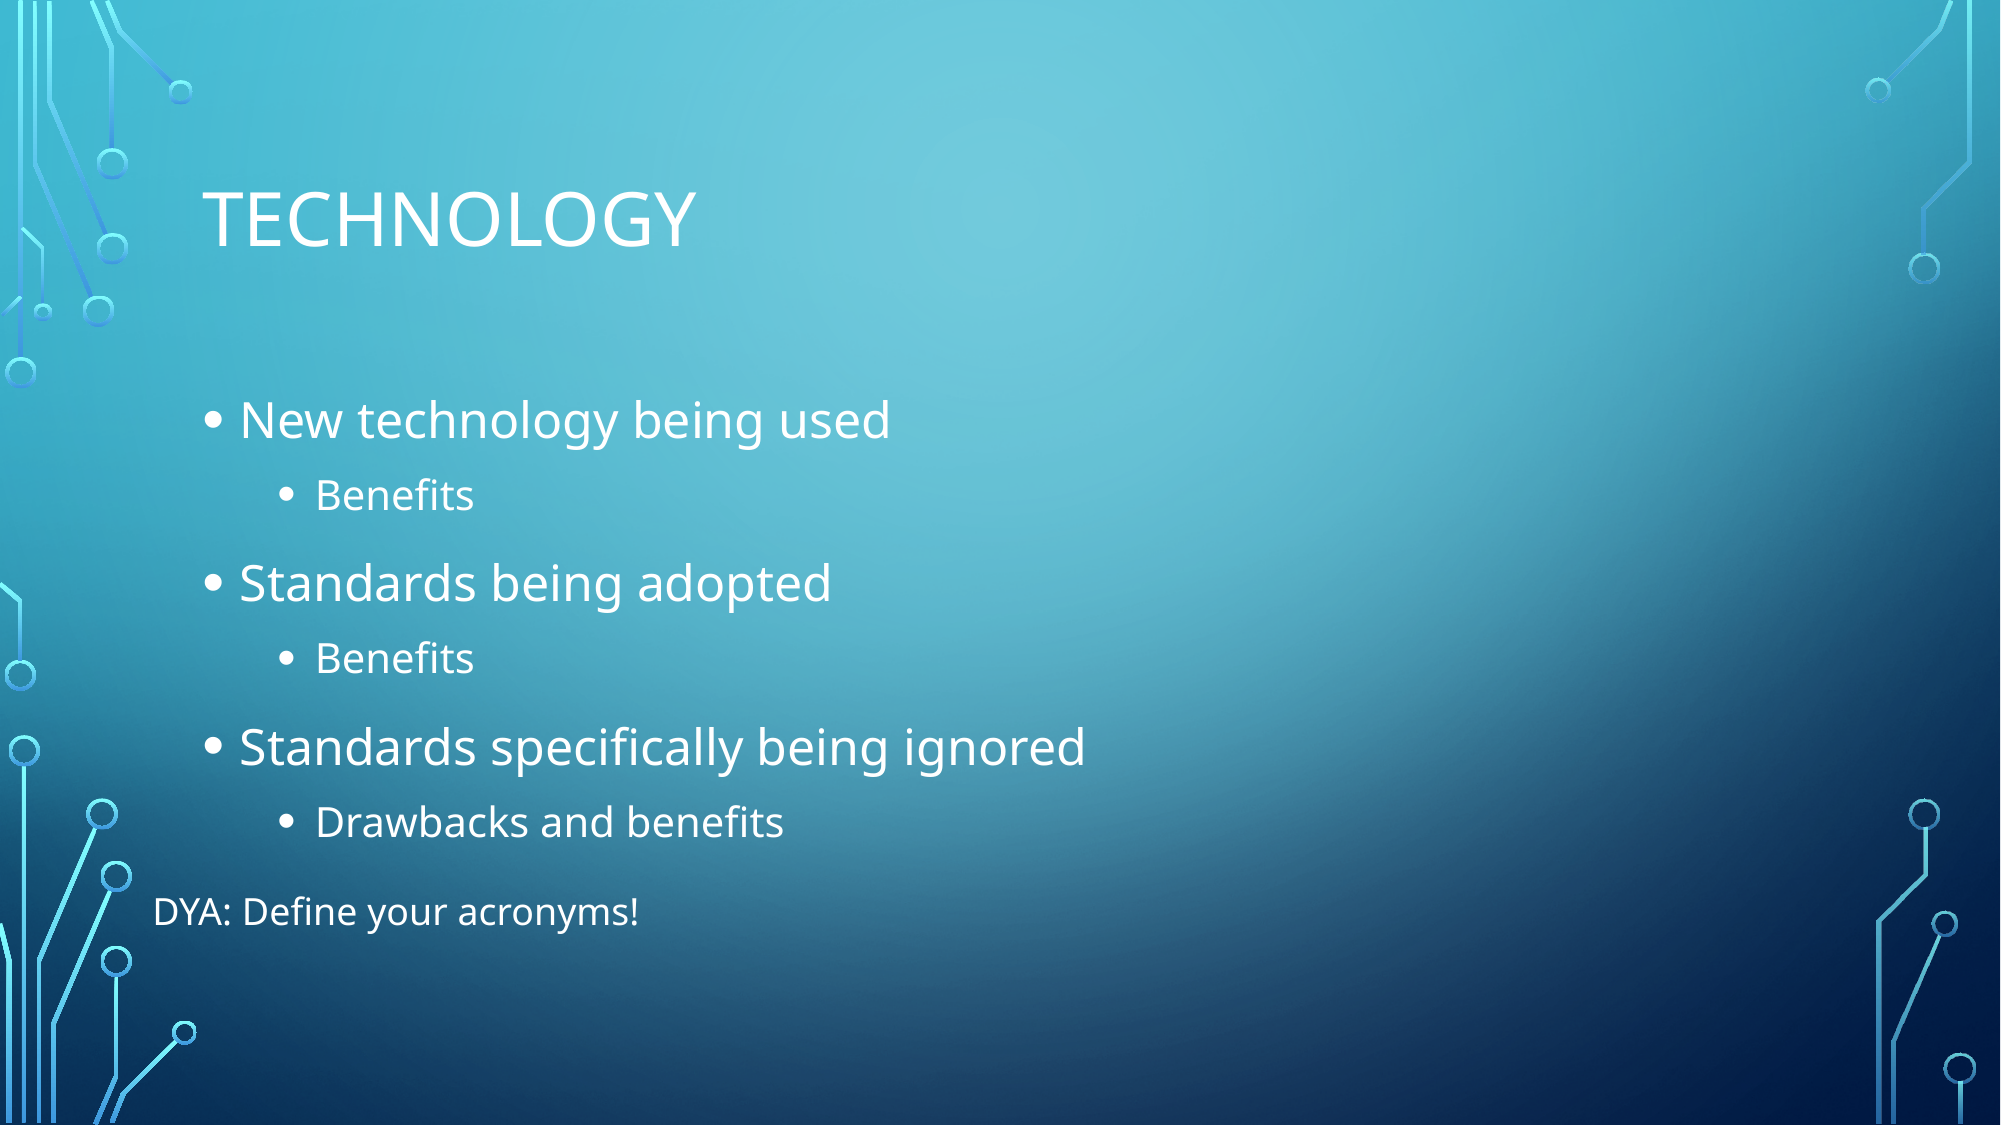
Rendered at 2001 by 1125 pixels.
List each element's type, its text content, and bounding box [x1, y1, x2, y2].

list New technology being used Benefits Standards being adopted Benefits Standards specifically being ignored Drawbacks and benefits [187, 369, 1813, 950]
text_box DYA: Define your acronyms! [137, 880, 808, 940]
title Technology [187, 101, 1813, 344]
